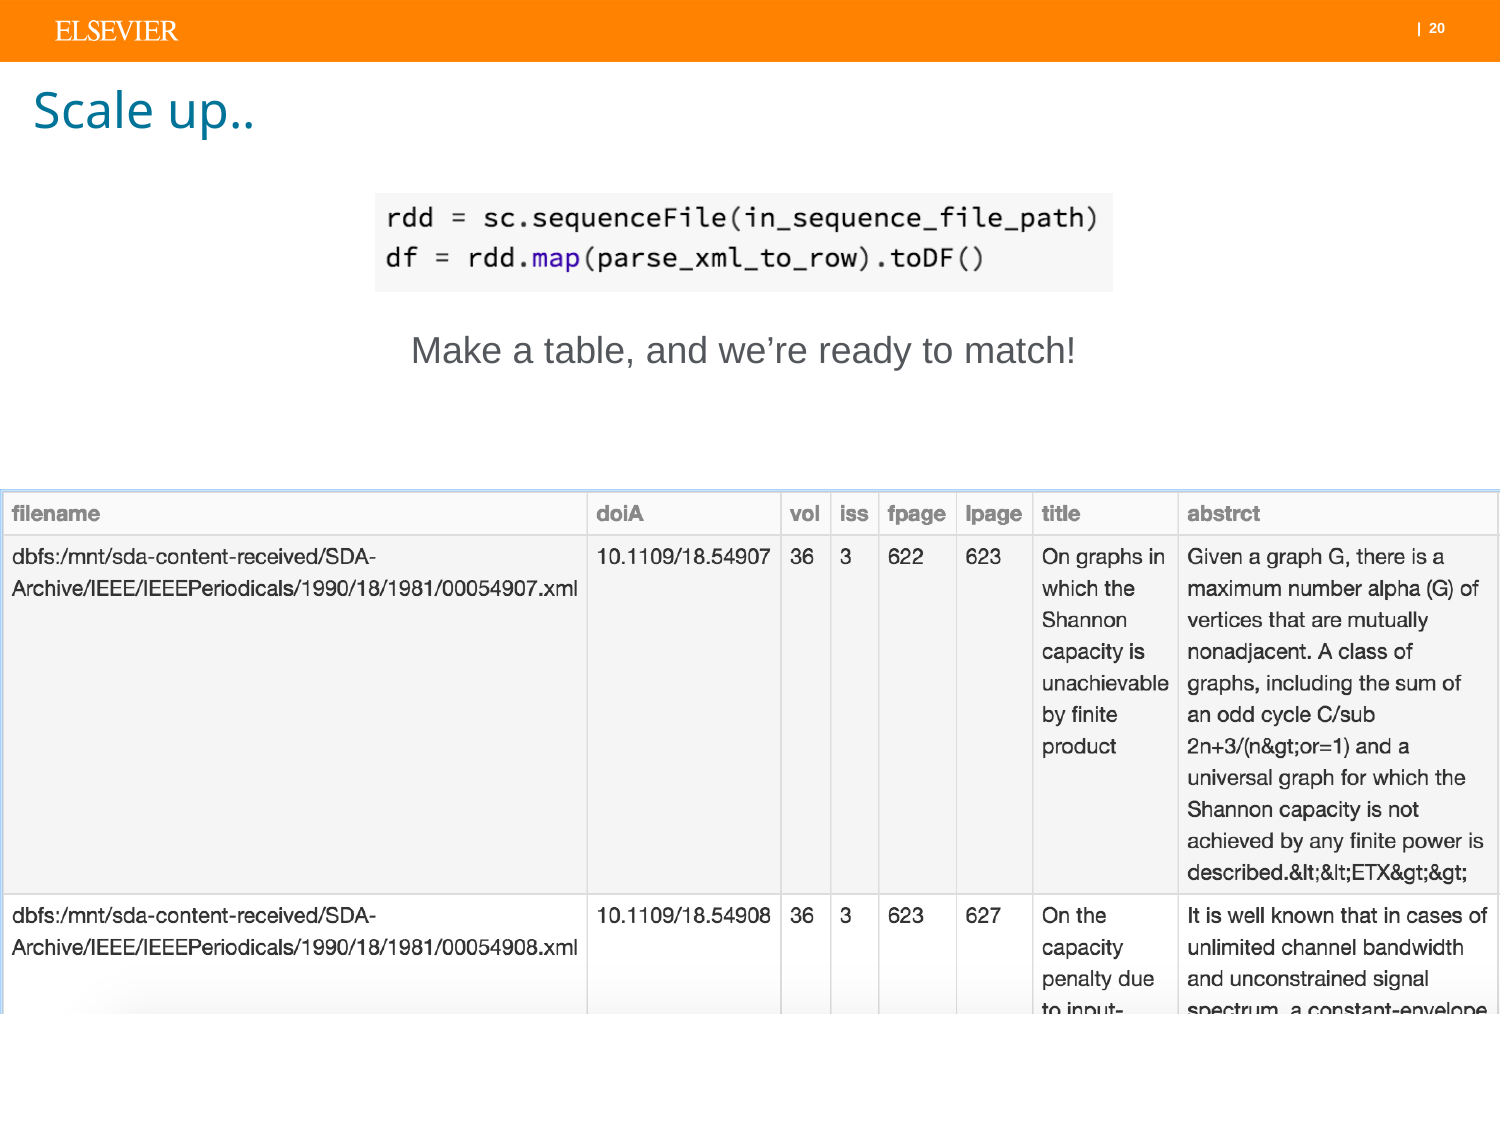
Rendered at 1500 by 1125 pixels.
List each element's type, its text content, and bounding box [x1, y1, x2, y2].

picture [374, 193, 1113, 292]
picture [0, 0, 1500, 62]
text_box Make a table, and we’re ready to match! [255, 318, 1232, 379]
title Scale up.. [19, 73, 1376, 143]
picture [0, 489, 1500, 1014]
